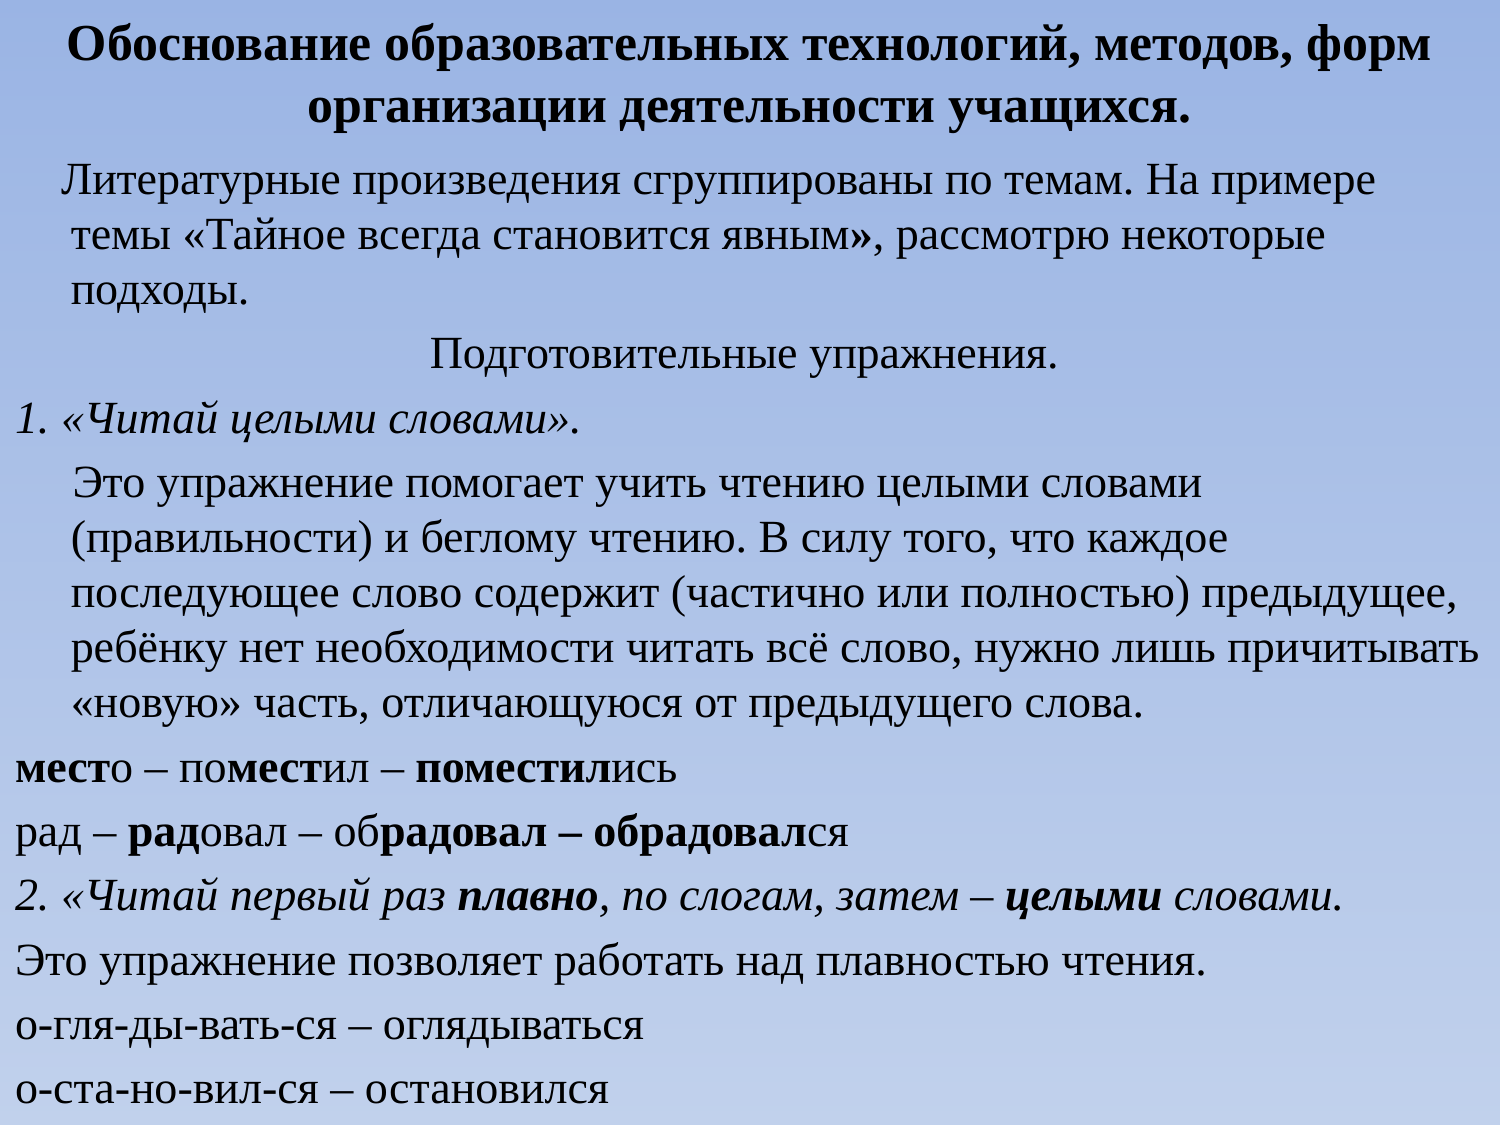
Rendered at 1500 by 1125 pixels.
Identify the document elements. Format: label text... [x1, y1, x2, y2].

list Литературные произведения сгруппированы по темам. На примере темы «Тайное всегда становится явным», рассмотрю некоторые подходы. Подготовительные упражнения. 1. «Читай целыми словами». Это упражнение помогает учить чтению целыми словами (правильности) и беглому чтению. В силу того, что каждое последующее слово содержит (частично или полностью) предыдущее, ребёнку нет необходимости читать всё слово, нужно лишь причитывать «новую» часть, отличающуюся от предыдущего слова. место – поместил – поместились рад – радовал – обрадовал – обрадовался 2. «Читай первый раз плавно, по слогам, затем – целыми словами. Это упражнение позволяет работать над плавностью чтения. о-гля-ды-вать-ся – оглядываться о-ста-но-вил-ся – остановился [0, 140, 1500, 1125]
title Обоснование образовательных технологий, методов, форм организации деятельности учащихся. [0, 0, 1500, 140]
